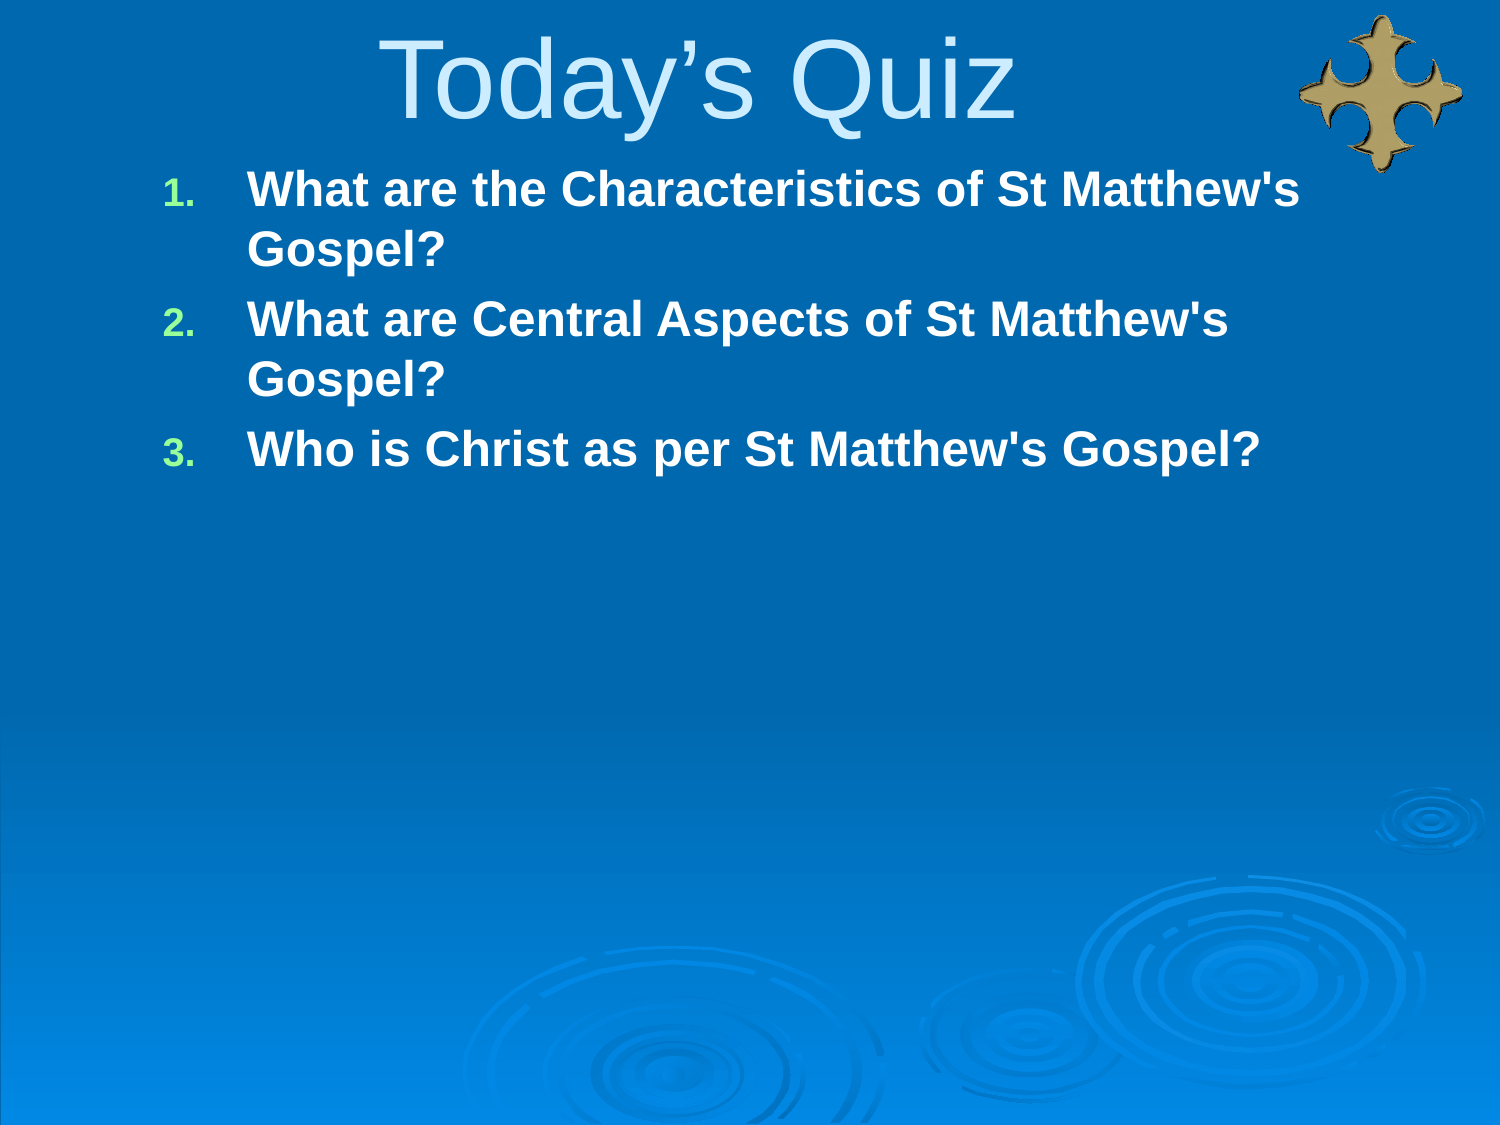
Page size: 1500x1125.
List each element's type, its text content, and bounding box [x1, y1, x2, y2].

title Today’s Quiz [76, 0, 1290, 150]
picture [1293, 0, 1471, 188]
subtitle What are the Characteristics of St Matthew's Gospel? What are Central Aspects of St Matthew's Gospel? Who is Christ as per St Matthew's Gospel? [147, 148, 1459, 1125]
